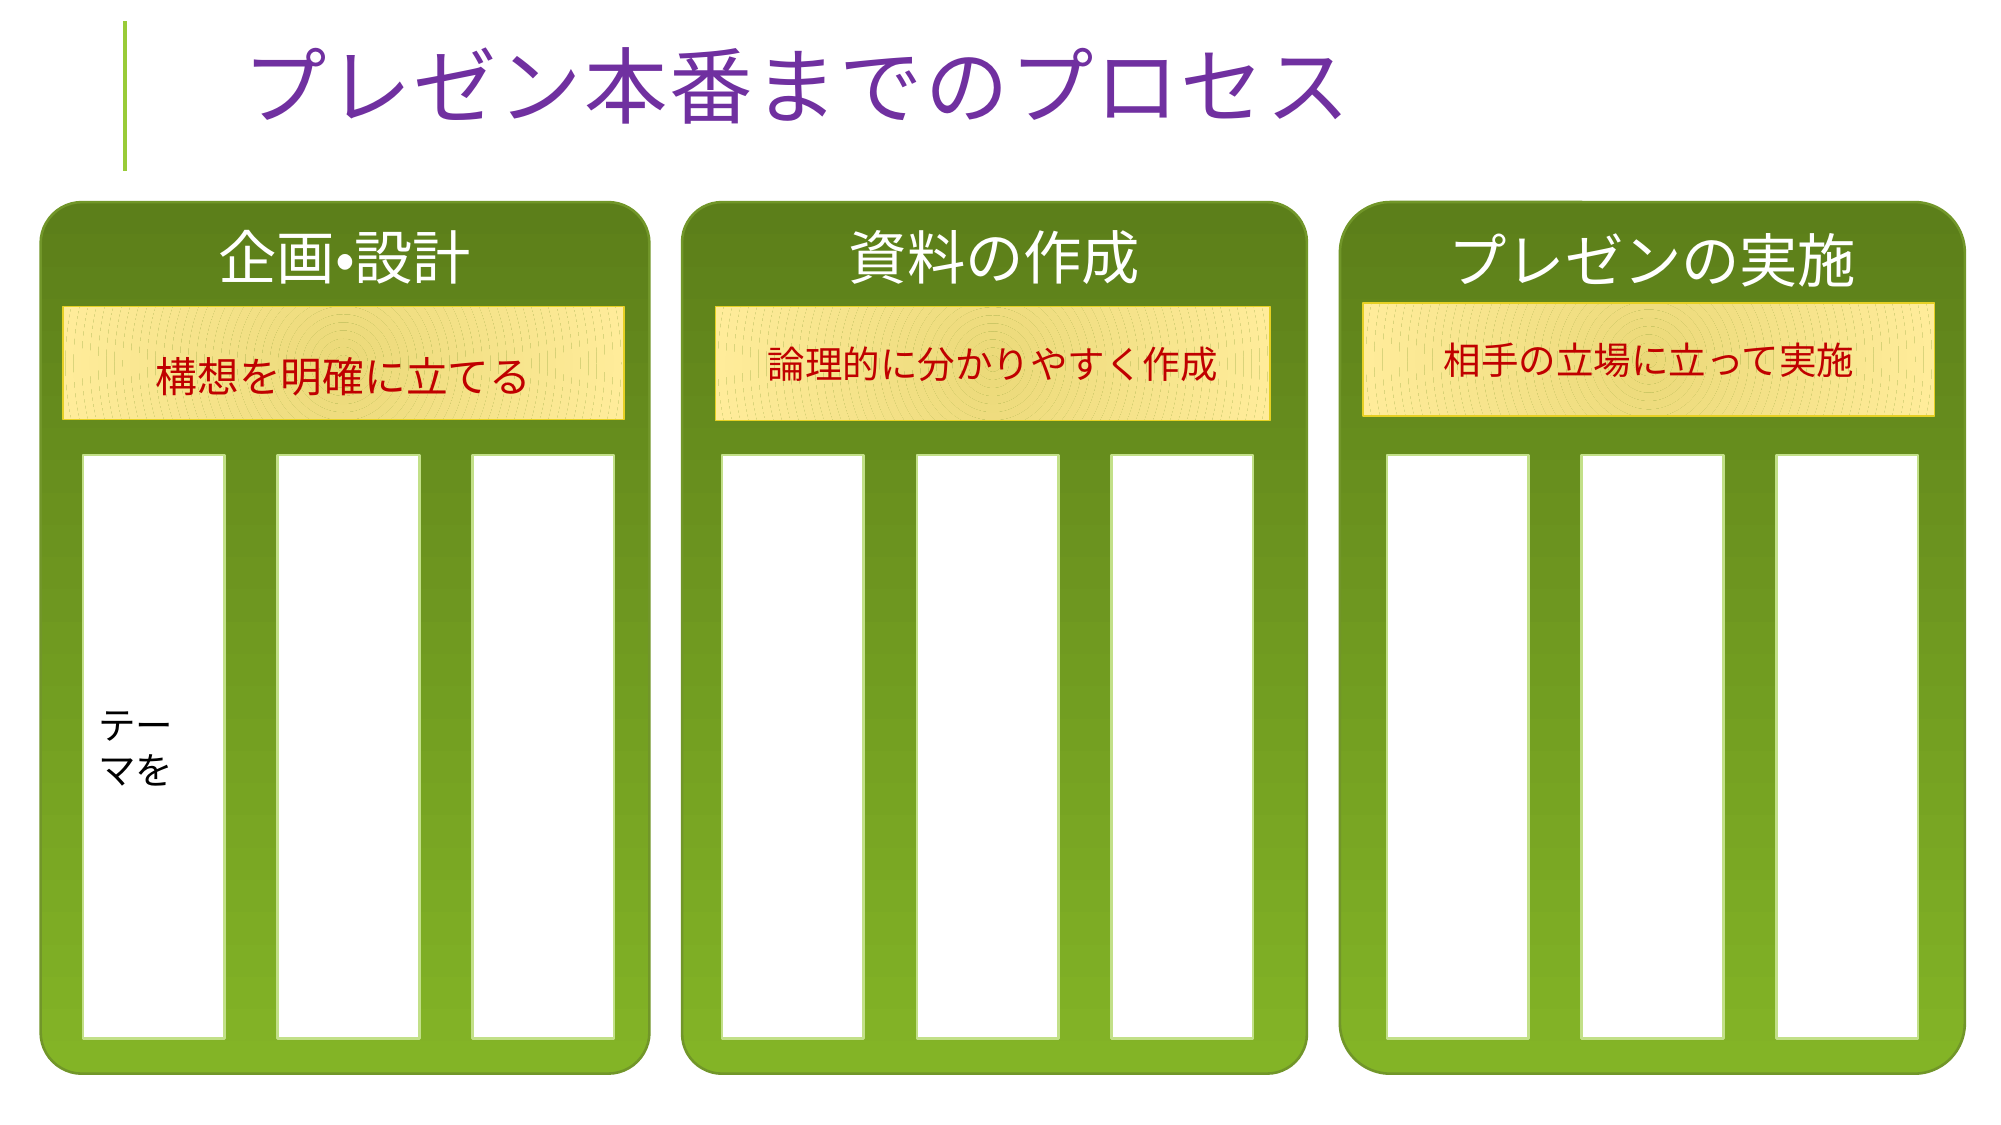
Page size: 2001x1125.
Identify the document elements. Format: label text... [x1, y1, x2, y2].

text_box テーマを [82, 454, 226, 1040]
text_box [1580, 454, 1725, 1040]
text_box 論理的に分かりやすく作成 [715, 306, 1271, 421]
text_box 相手の立場に立って実施 [1362, 302, 1935, 417]
text_box [721, 454, 865, 1040]
text_box プレゼンの実施 [1338, 200, 1967, 1075]
title プレゼン本番までのプロセス [228, 18, 1823, 168]
text_box [916, 454, 1060, 1040]
text_box 企画・設計 [39, 200, 651, 1075]
text_box [1386, 454, 1530, 1040]
text_box [1110, 454, 1254, 1040]
text_box 構想を明確に立てる [62, 306, 625, 420]
text_box [1775, 454, 1919, 1040]
text_box 資料の作成 [680, 200, 1309, 1075]
text_box [471, 454, 615, 1040]
text_box [276, 454, 421, 1040]
